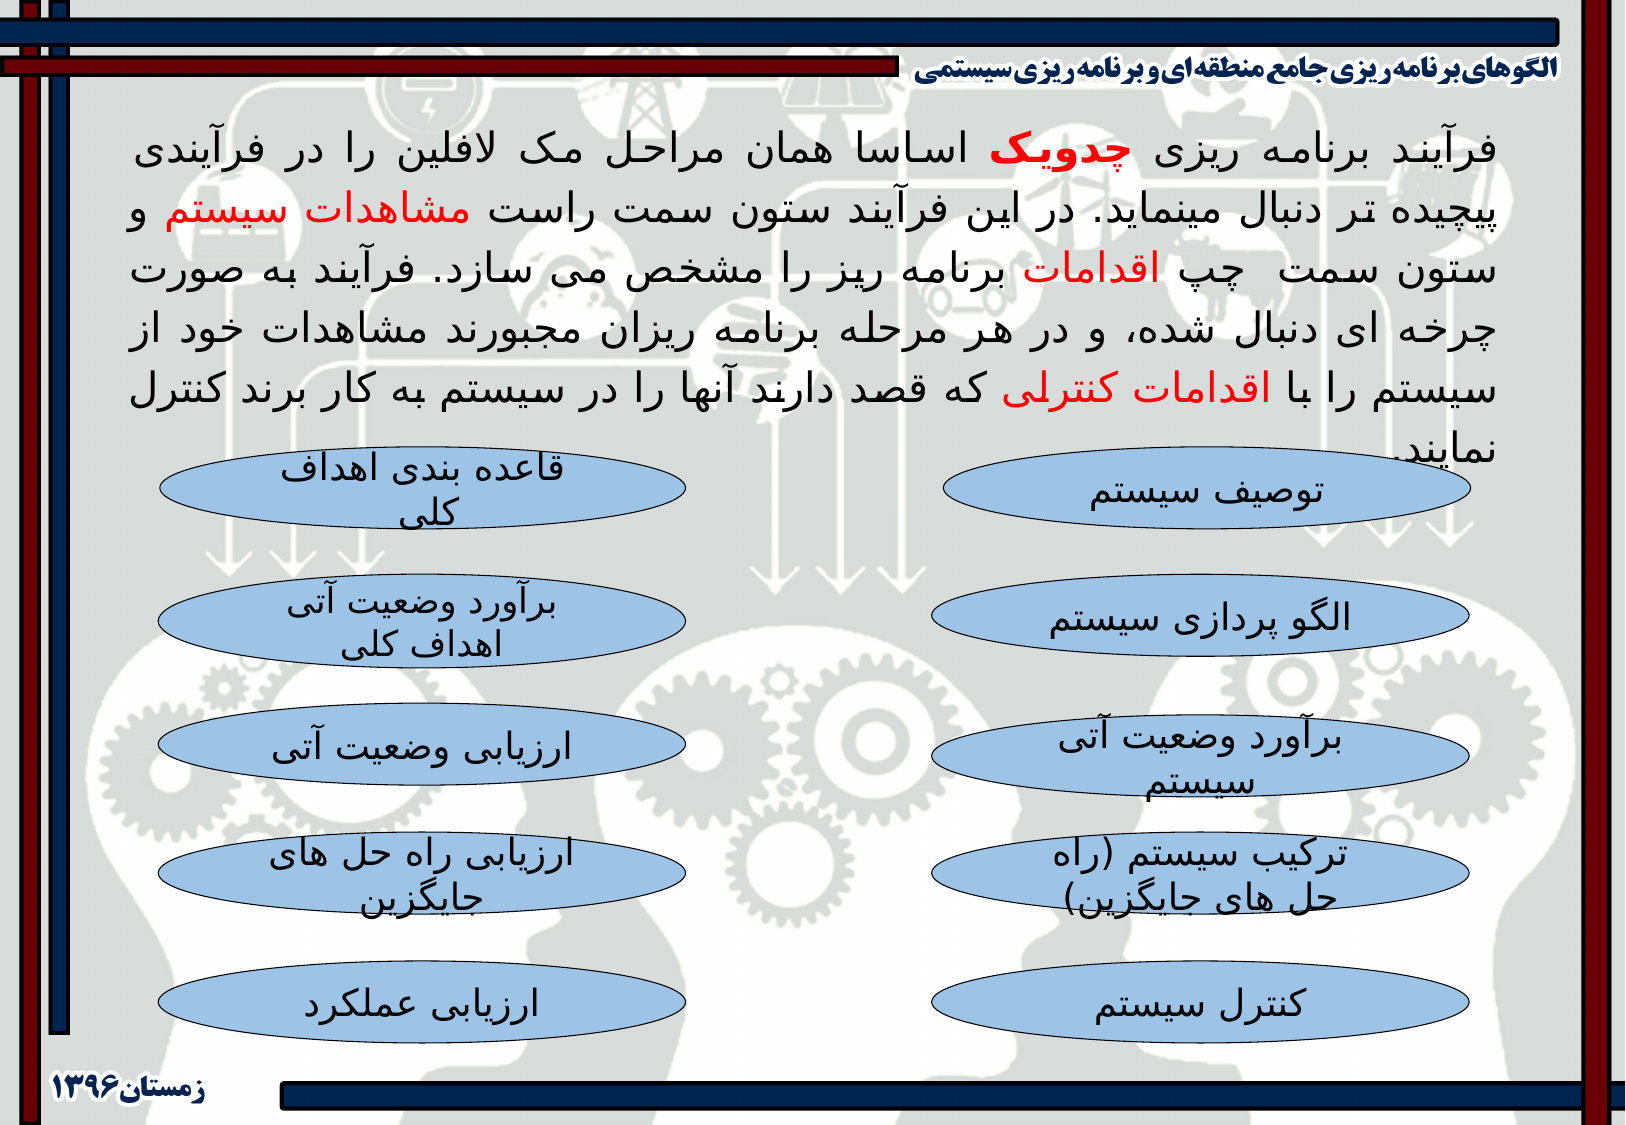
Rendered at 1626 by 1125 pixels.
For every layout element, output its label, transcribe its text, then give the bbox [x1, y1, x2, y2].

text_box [158, 446, 1471, 1043]
list فرآیند برنامه ریزی چدویک اساسا همان مراحل مک لافلین را در فرآیندی پیچیده تر دنبال مینماید. در این فرآیند ستون سمت راست مشاهدات سیستم و ستون سمت چپ اقدامات برنامه ریز را مشخص می سازد. فرآیند به صورت چرخه ای دنبال شده، و در هر مرحله برنامه ریزان مجبورند مشاهدات خود از سیستم را با اقدامات کنترلی که قصد دارند آنها را در سیستم به کار برند کنترل نمایند. [111, 103, 1514, 1064]
picture [0, 0, 1626, 1125]
